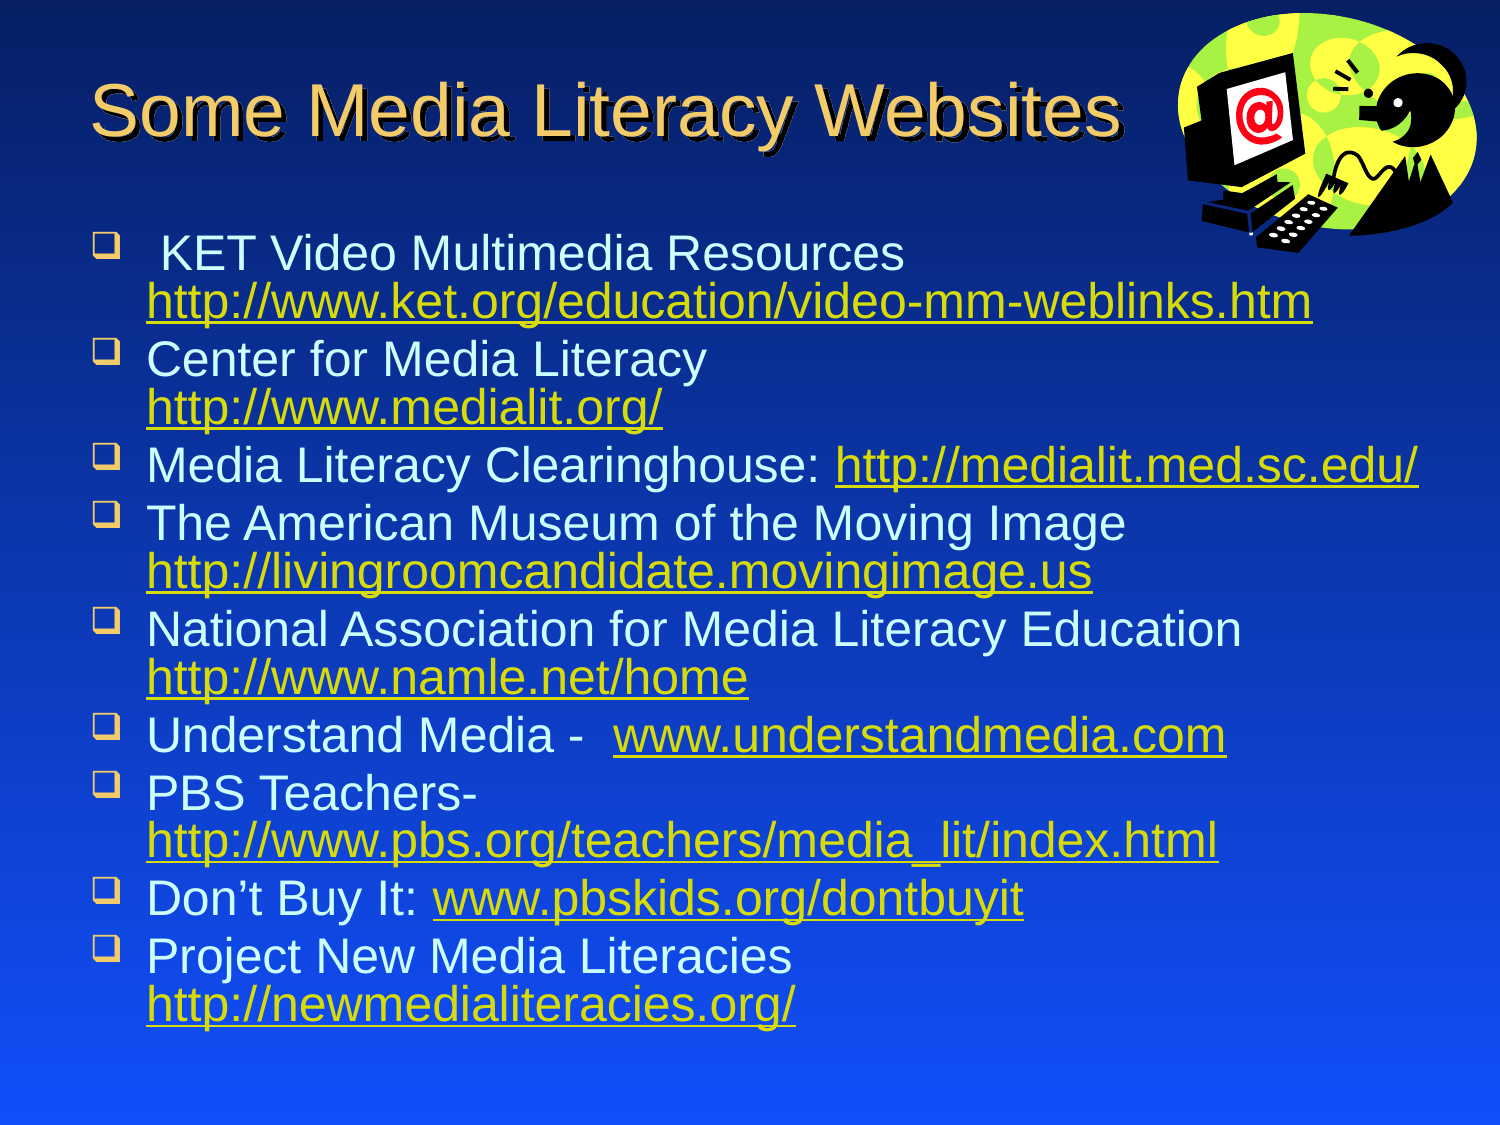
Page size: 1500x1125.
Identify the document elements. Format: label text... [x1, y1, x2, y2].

title Some Media Literacy Websites [74, 11, 1161, 201]
list KET Video Multimedia Resources http://www.ket.org/education/video-mm-weblinks.htm Center for Media Literacy http://www.medialit.org/ Media Literacy Clearinghouse: http://medialit.med.sc.edu/ The American Museum of the Moving Image http://livingroomcandidate.movingimage.us National Association for Media Literacy Education http://www.namle.net/home Understand Media - www.understandmedia.com PBS Teachers- http://www.pbs.org/teachers/media_lit/index.html Don’t Buy It: www.pbskids.org/dontbuyit Project New Media Literacies http://newmedialiteracies.org/ [74, 224, 1476, 1001]
picture [1166, 0, 1488, 254]
